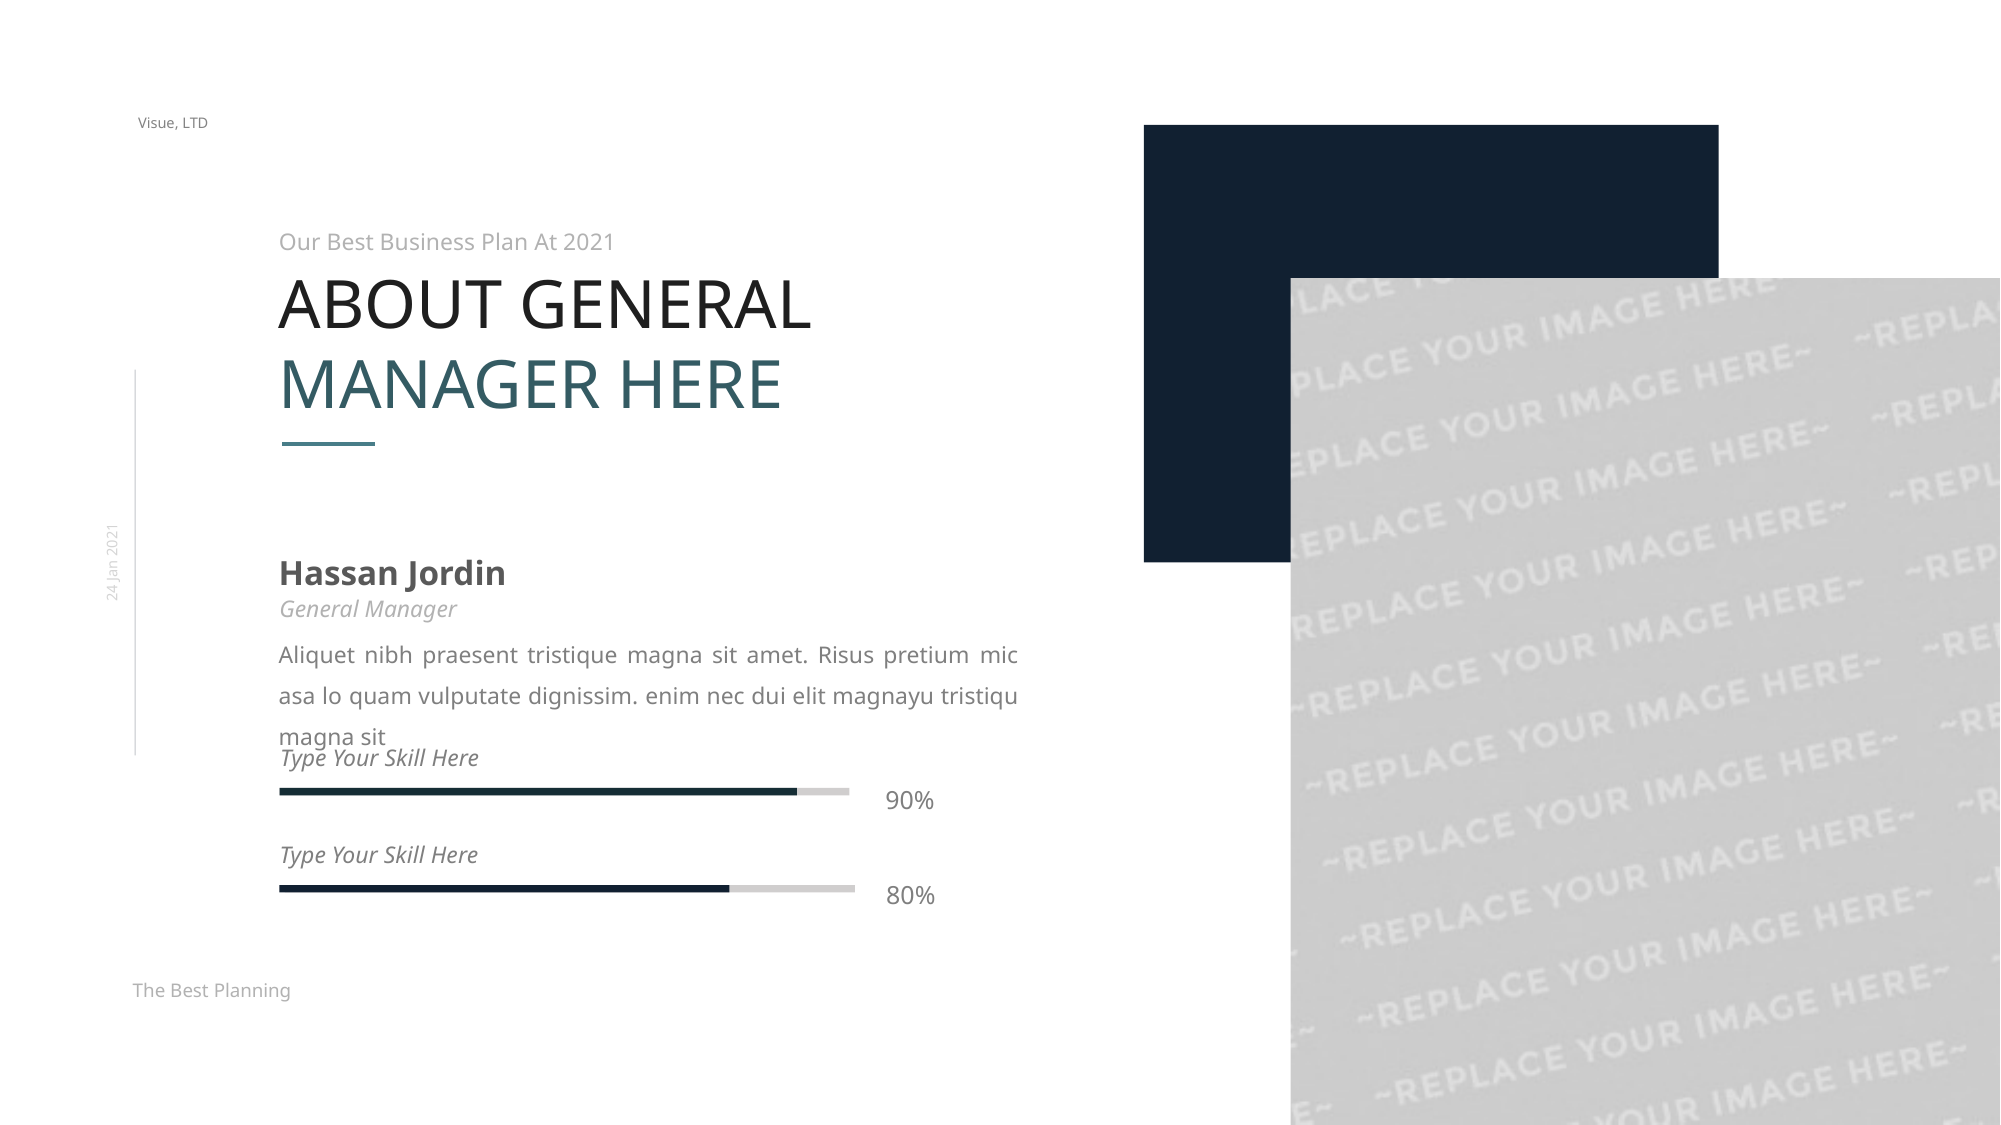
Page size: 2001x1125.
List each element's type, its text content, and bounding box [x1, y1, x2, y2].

text_box Visue, LTD [123, 106, 224, 139]
text_box [730, 884, 856, 893]
text_box Aliquet nibh praesent tristique magna sit amet. Risus pretium mic asa lo quam vulputate dignissim. enim nec dui elit magnayu tristiqu magna sit [264, 619, 1034, 758]
text_box 24 Jan 2021 [95, 508, 128, 617]
text_box [278, 884, 730, 893]
text_box Our Best Business Plan At 2021 [264, 219, 632, 263]
picture [1290, 278, 2000, 1125]
text_box 90% [885, 769, 973, 815]
text_box [1143, 124, 1720, 563]
text_box ABOUT GENERAL MANAGER HERE [263, 254, 904, 430]
text_box Hassan Jordin [264, 524, 684, 600]
text_box The Best Planning [117, 971, 306, 1009]
text_box Type Your Skill Here [280, 730, 596, 772]
text_box [798, 787, 850, 796]
text_box [278, 787, 798, 796]
text_box Type Your Skill Here [279, 826, 595, 868]
text_box 80% [886, 864, 974, 910]
text_box General Manager [264, 573, 659, 630]
